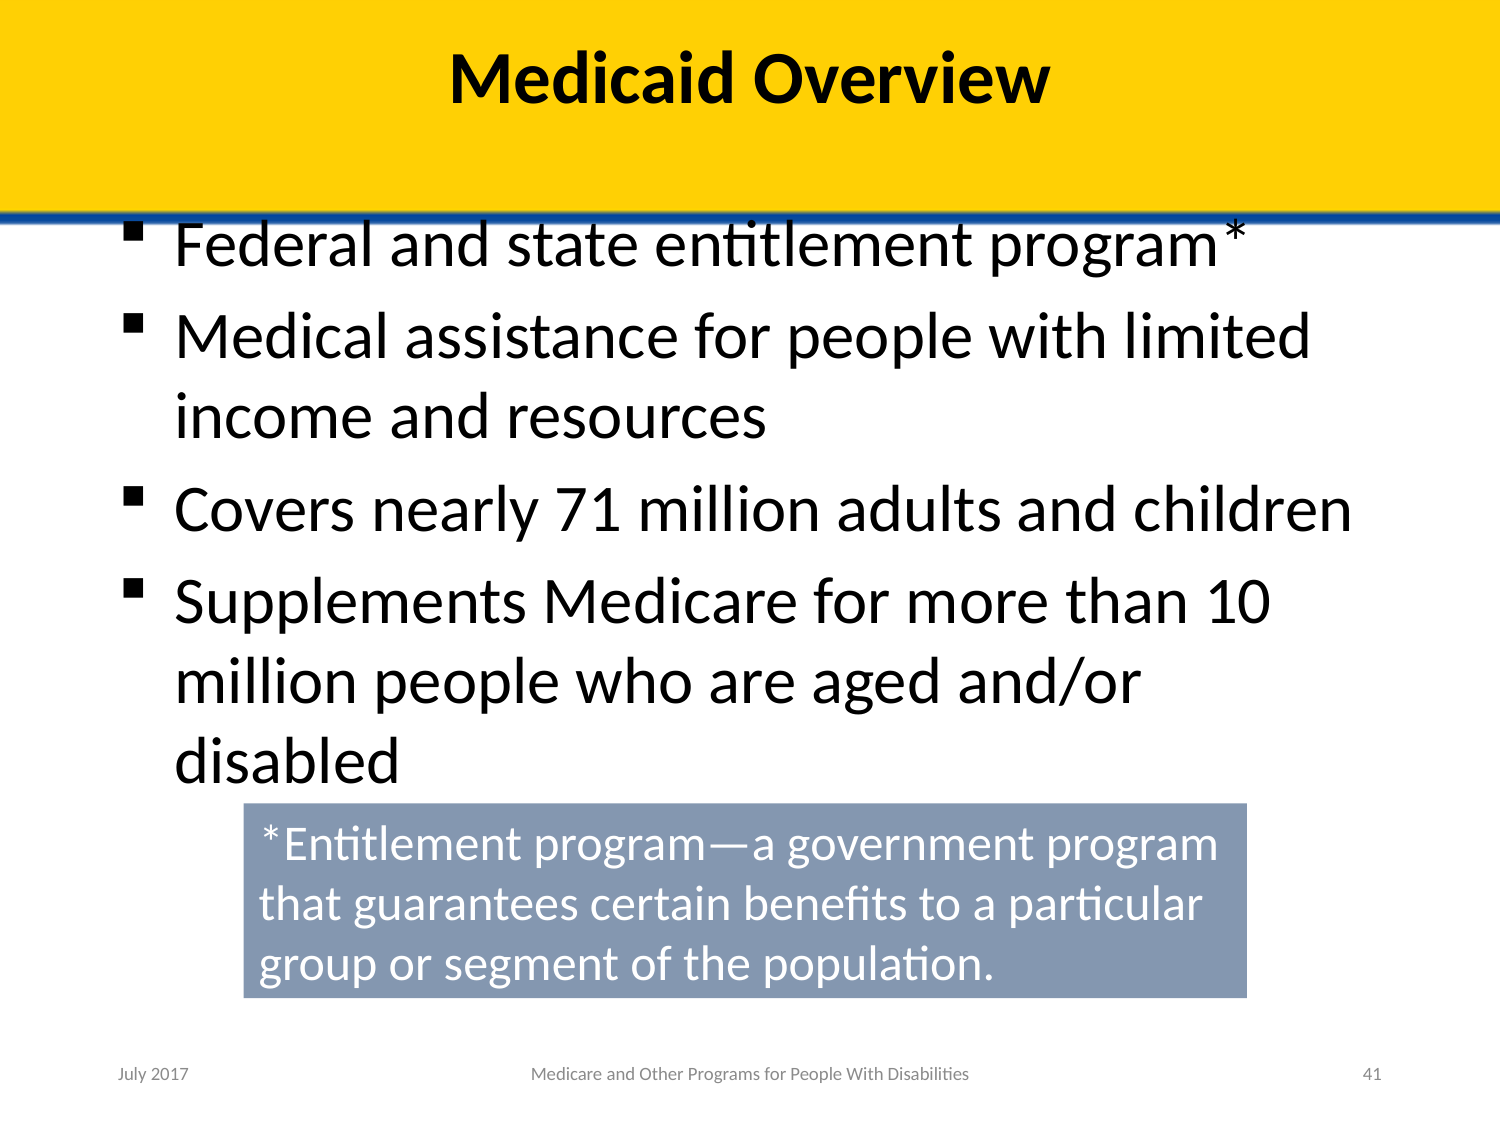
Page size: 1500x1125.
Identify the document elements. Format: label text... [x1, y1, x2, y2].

footer Medicare and Other Programs for People With Disabilities [496, 1042, 1004, 1103]
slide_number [103, 1042, 441, 1103]
picture [0, 0, 1500, 1125]
title Medicaid Overview [103, 2, 1397, 156]
text_box *Entitlement program—a government program that guarantees certain benefits to a particular group or segment of the population. [243, 803, 1247, 999]
slide_number 41 [1059, 1042, 1397, 1103]
list Federal and state entitlement program* Medical assistance for people with limited income and resources Covers nearly 71 million adults and children Supplements Medicare for more than 10 million people who are aged and/or disabled [103, 192, 1397, 1014]
